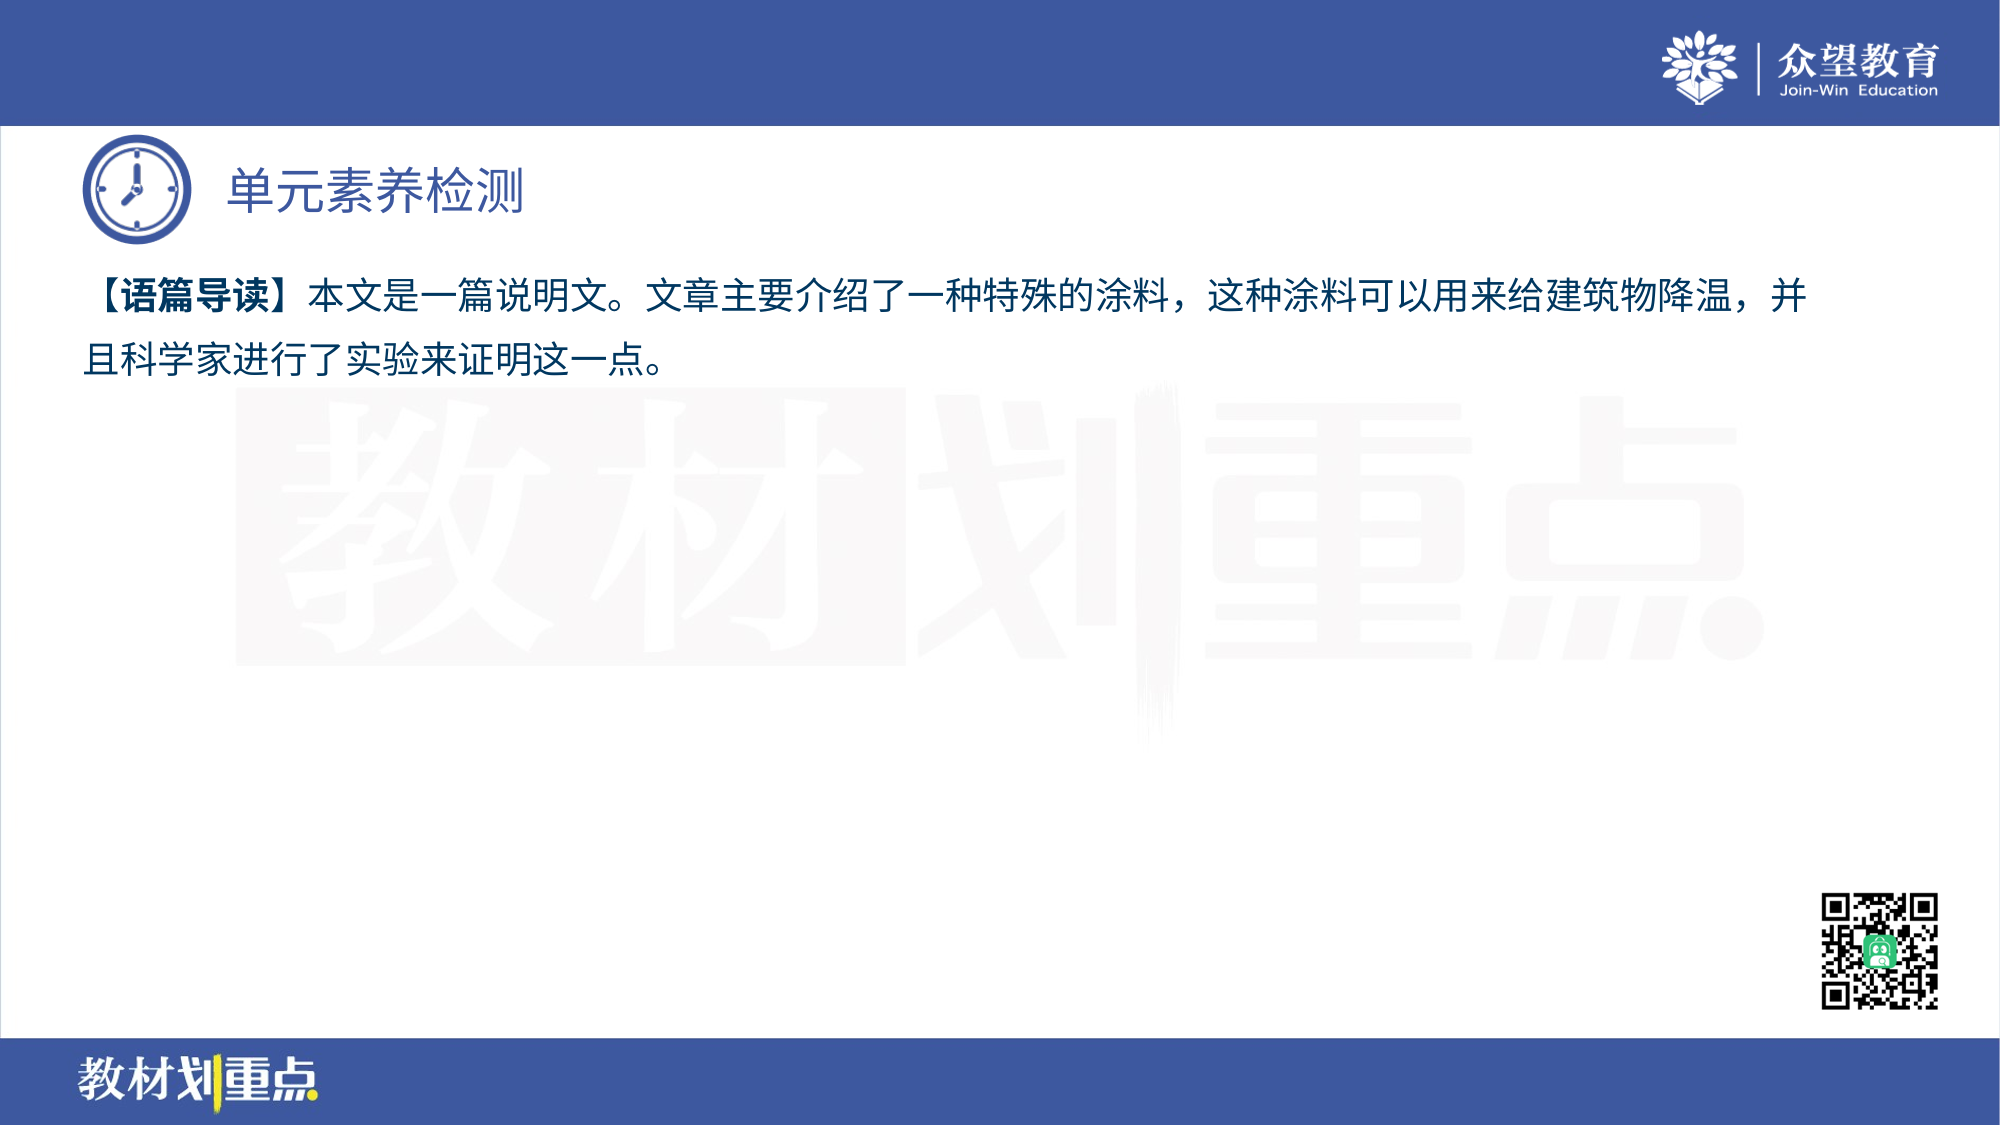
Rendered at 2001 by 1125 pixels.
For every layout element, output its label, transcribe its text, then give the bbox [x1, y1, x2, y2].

text_box 【语篇导读】本文是一篇说明文。文章主要介绍了一种特殊的涂料，这种涂料可以用来给建筑物降温，并 且科学家进行了实验来证明这一点。 [82, 247, 1817, 375]
picture [0, 0, 2000, 1125]
